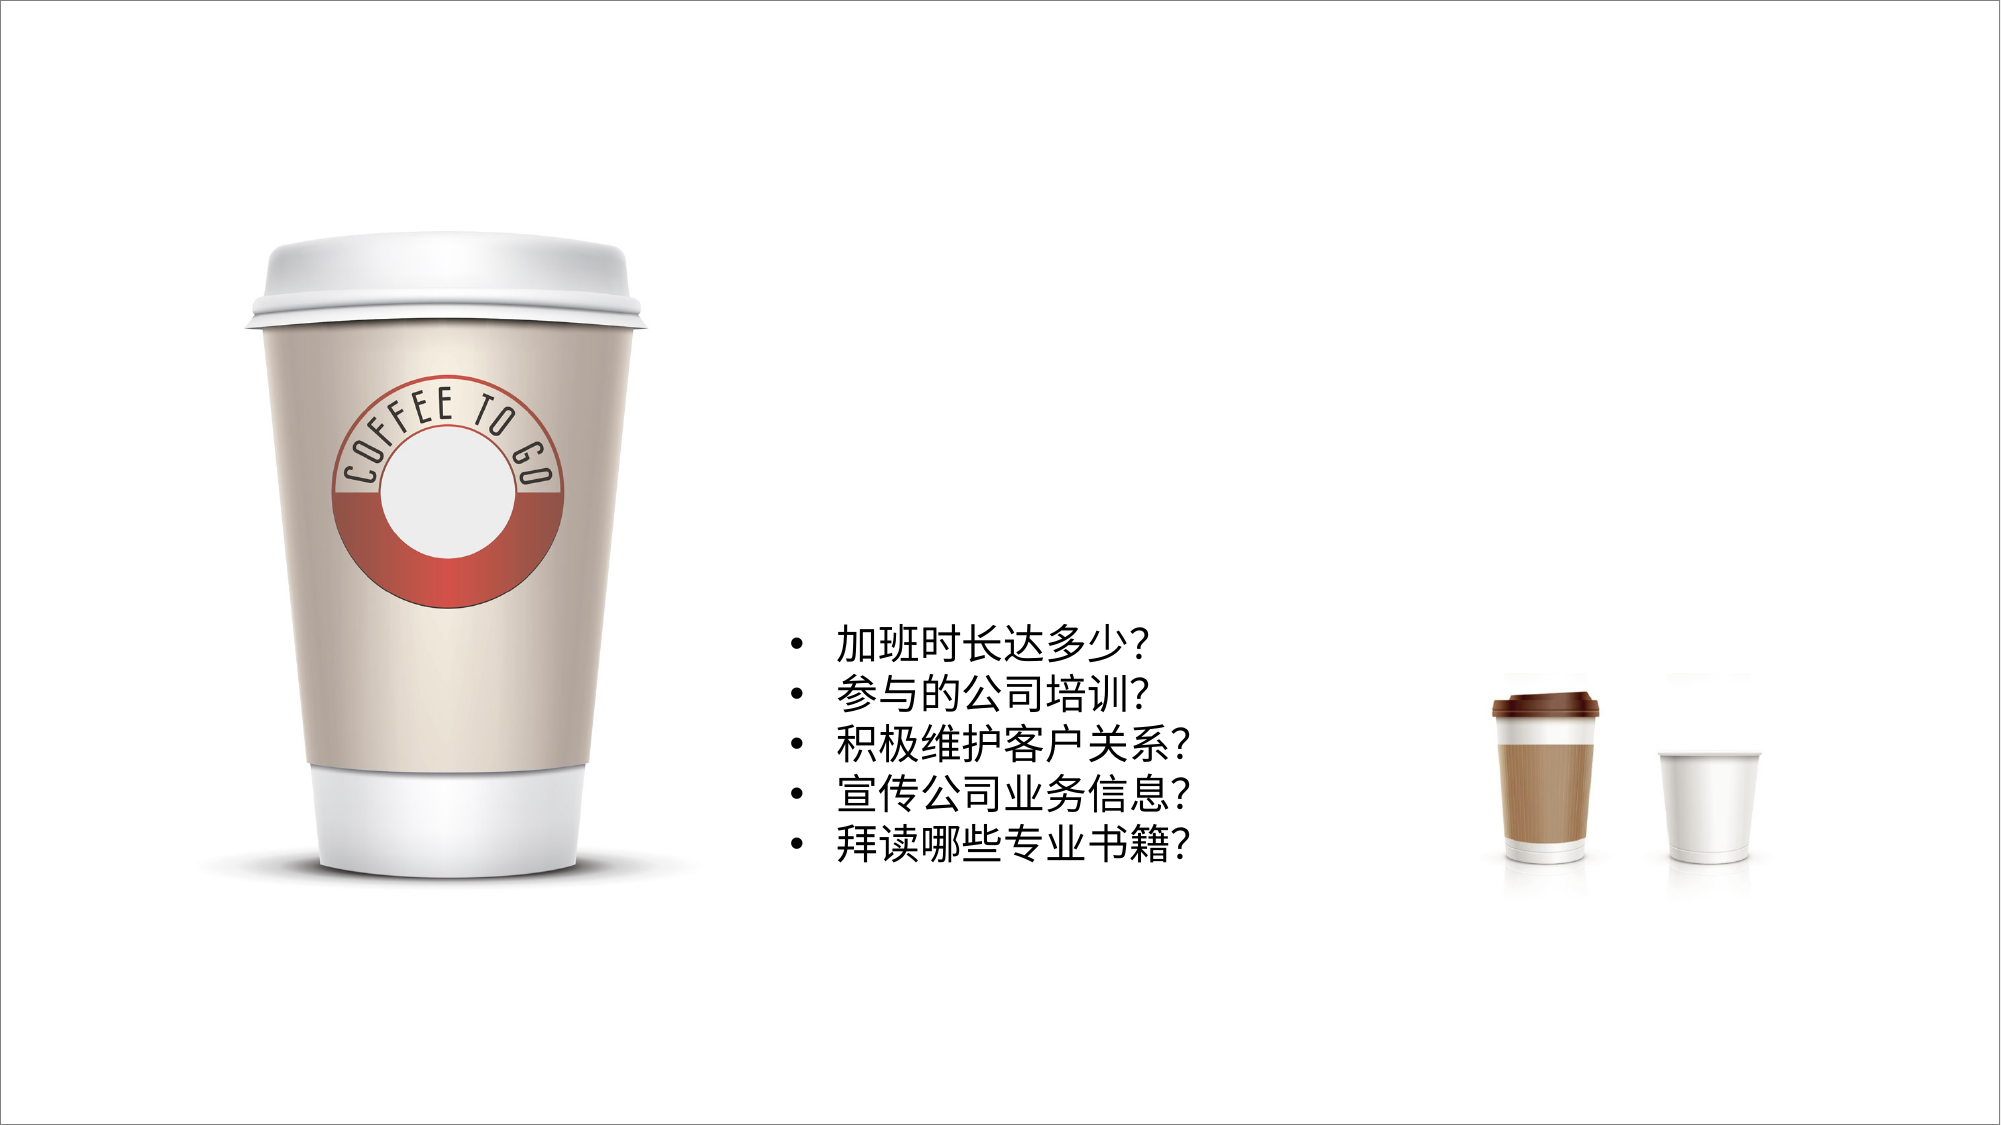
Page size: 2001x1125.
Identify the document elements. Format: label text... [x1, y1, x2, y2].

text_box 加班时长达多少？ 参与的公司培训？ 积极维护客户关系？ 宣传公司业务信息？ 拜读哪些专业书籍？ [774, 610, 1369, 876]
picture [152, 231, 743, 894]
picture [1480, 673, 1776, 921]
